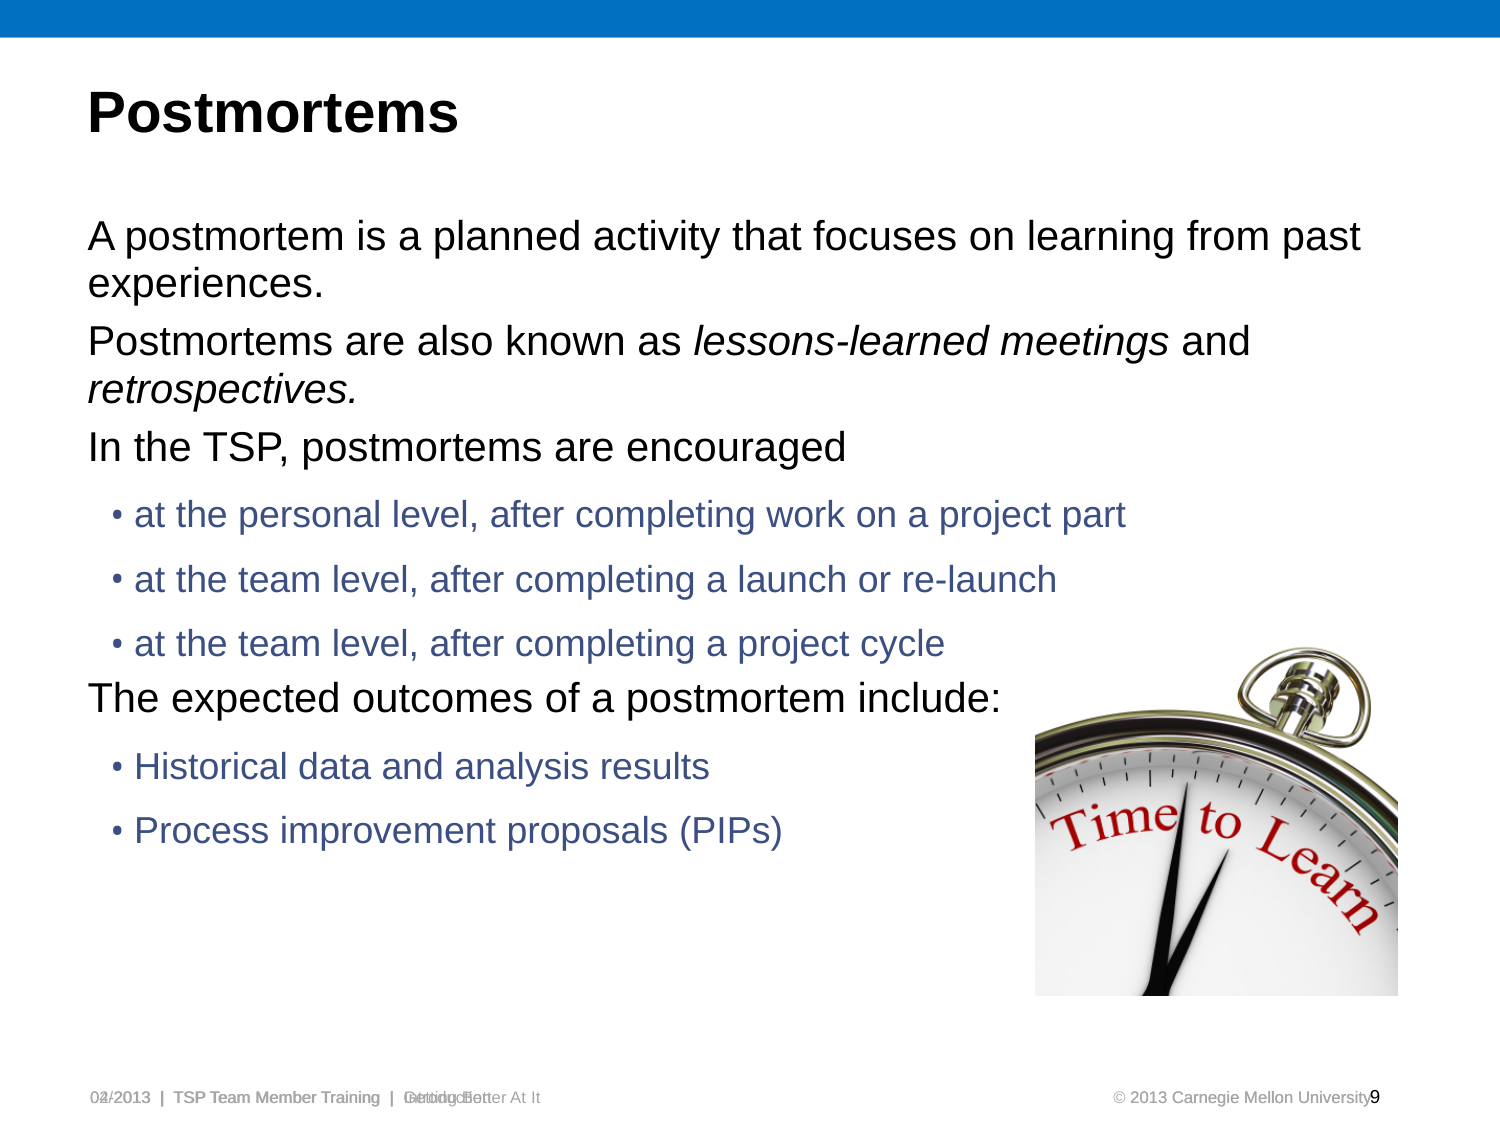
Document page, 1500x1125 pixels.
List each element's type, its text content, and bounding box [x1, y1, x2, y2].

picture [1035, 634, 1398, 997]
list A postmortem is a planned activity that focuses on learning from past experiences. Postmortems are also known as lessons-learned meetings and retrospectives. In the TSP, postmortems are encouraged at the personal level, after completing work on a project part at the team level, after completing a launch or re-launch at the team level, after completing a project cycle The expected outcomes of a postmortem include: Historical data and analysis results Process improvement proposals (PIPs) [87, 212, 1440, 1026]
title Postmortems [87, 87, 1439, 212]
